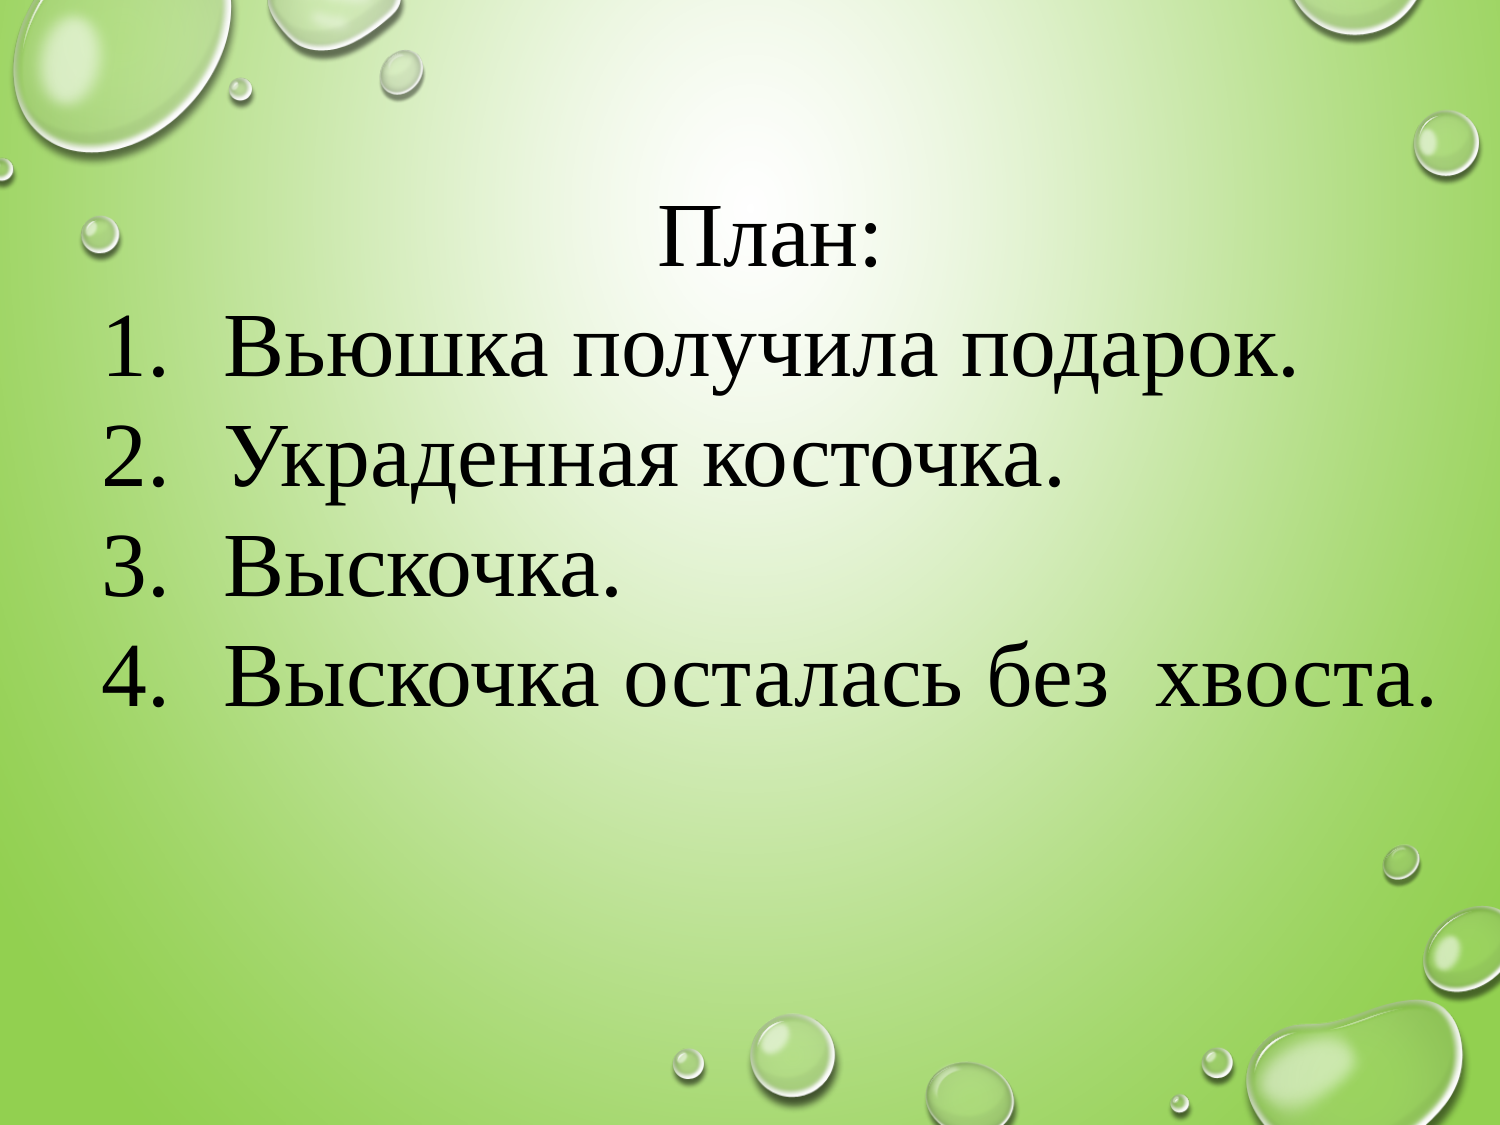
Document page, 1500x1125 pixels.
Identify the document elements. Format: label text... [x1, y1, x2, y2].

text_box План: Вьюшка получила подарок. Украденная косточка. Выскочка. Выскочка осталась без хвоста. [86, 167, 1455, 842]
picture [0, 0, 1500, 1125]
